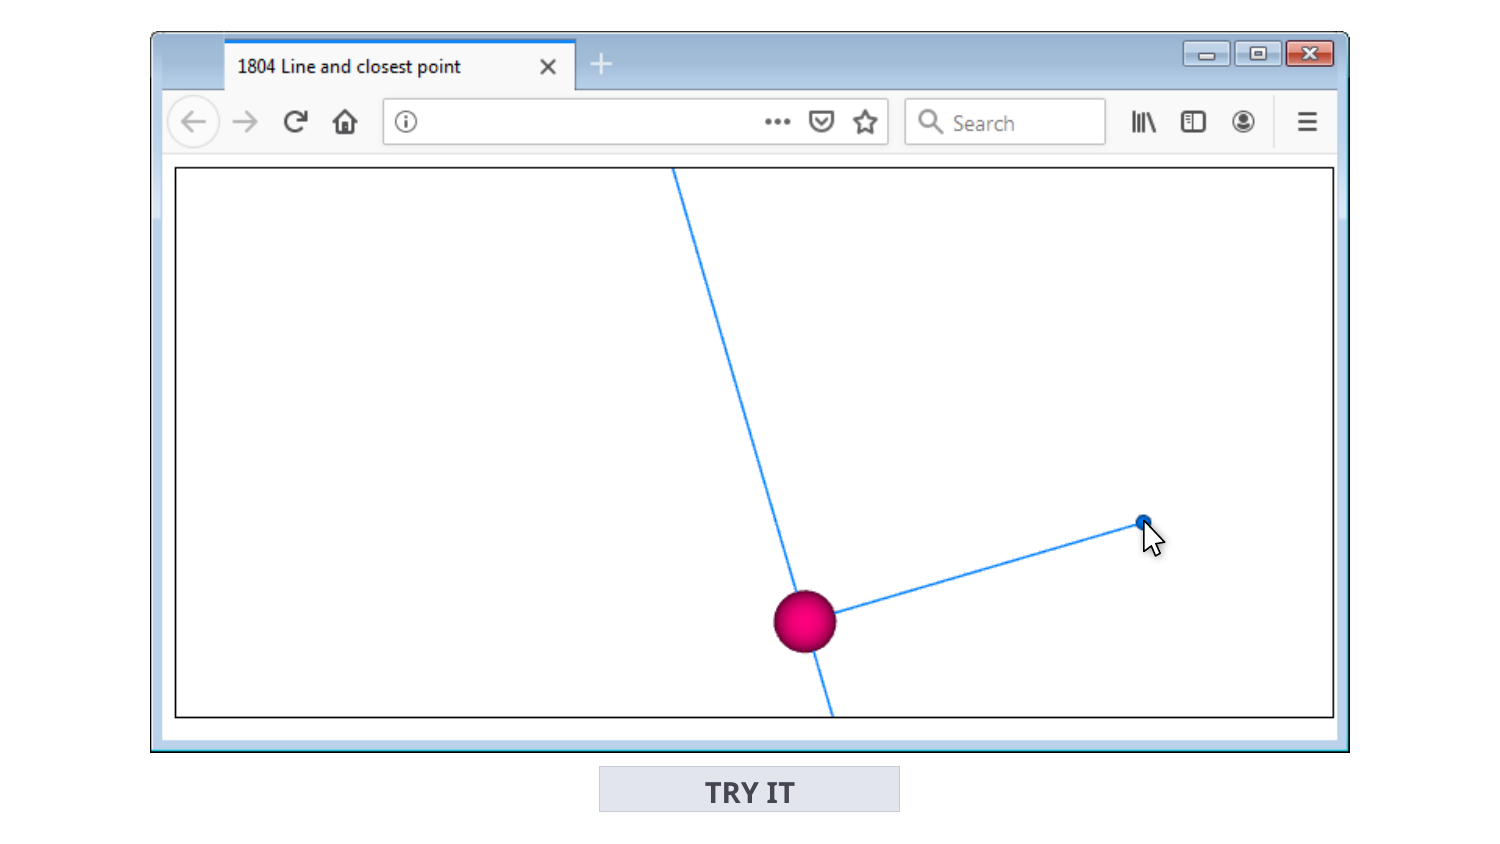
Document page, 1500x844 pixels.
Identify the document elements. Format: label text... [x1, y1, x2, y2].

picture [149, 31, 1351, 753]
text_box TRY IT [599, 766, 900, 812]
